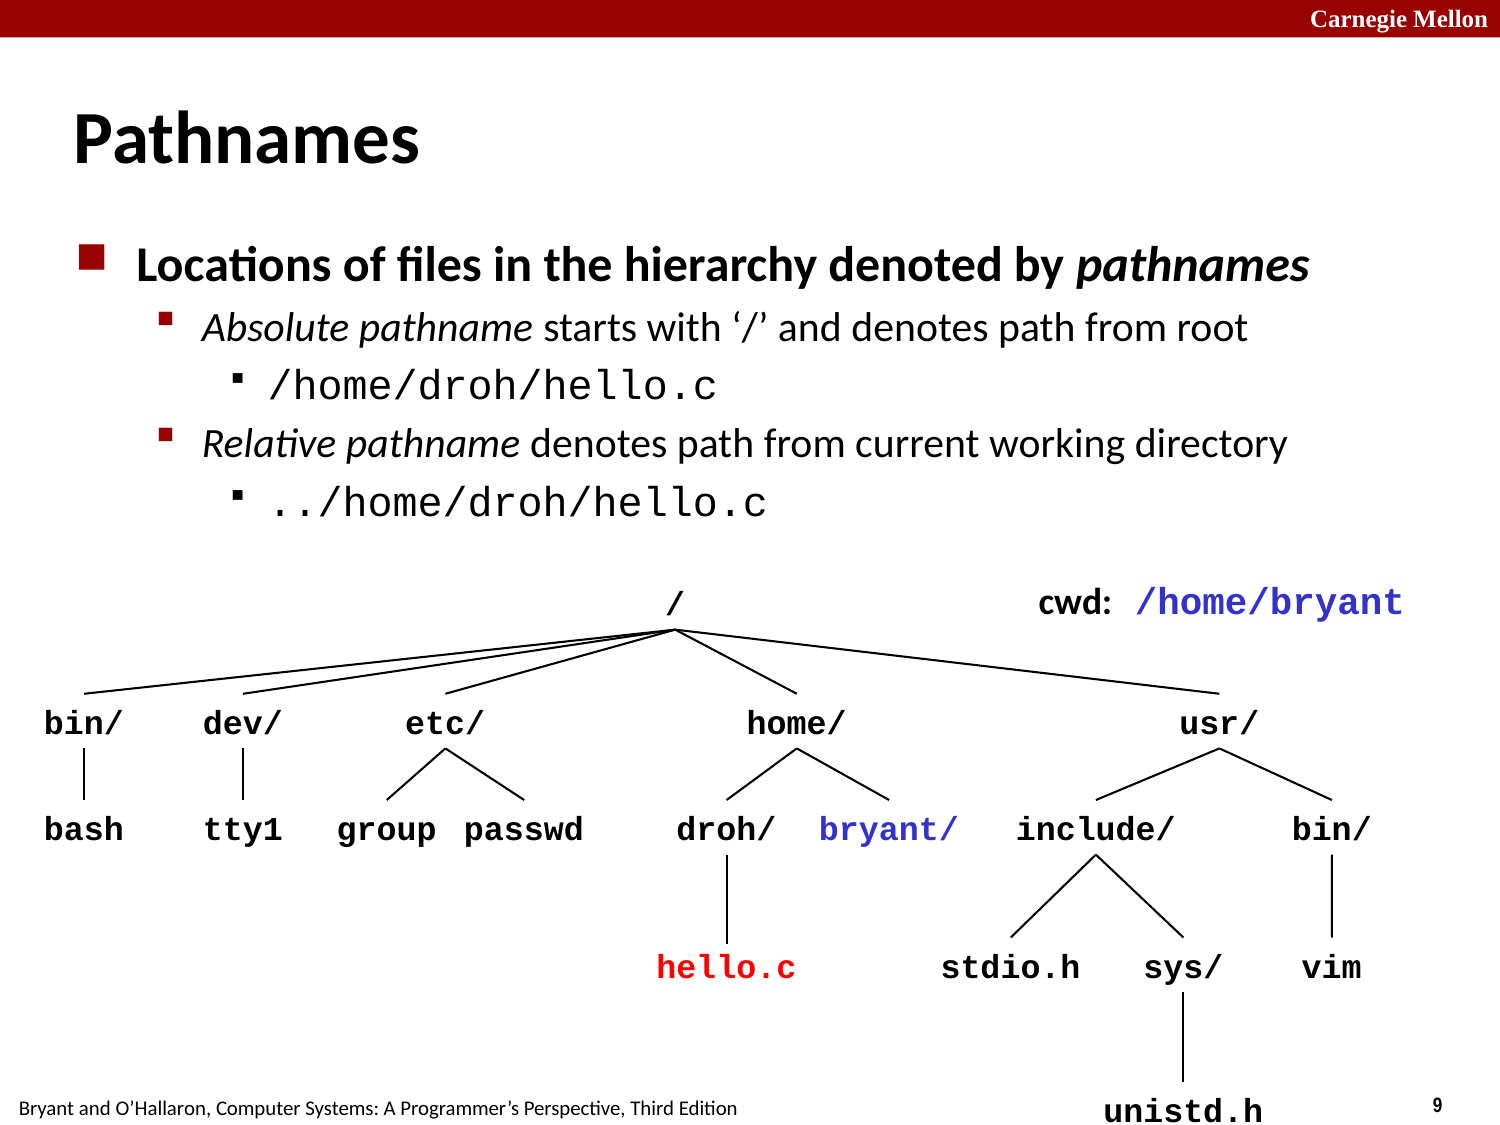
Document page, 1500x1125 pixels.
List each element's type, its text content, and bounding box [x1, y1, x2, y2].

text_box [83, 630, 240, 694]
text_box include/ [1001, 799, 1191, 855]
text_box etc/ [390, 702, 501, 747]
text_box passwd [449, 799, 599, 855]
text_box bin/ [1277, 799, 1387, 855]
text_box tty1 [188, 799, 298, 855]
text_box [445, 749, 525, 801]
text_box hello.c [641, 937, 812, 993]
list Locations of files in the hierarchy denoted by pathnames Absolute pathname starts with ‘/’ and denotes path from root /home/droh/hello.c Relative pathname denotes path from current working directory ../home/droh/hello.c [64, 223, 1463, 538]
text_box vim [1286, 937, 1377, 993]
text_box / [650, 574, 701, 627]
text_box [445, 630, 670, 694]
text_box bryant/ [804, 799, 974, 855]
text_box dev/ [188, 702, 298, 749]
text_box home/ [731, 702, 862, 747]
title Pathnames [58, 71, 1305, 197]
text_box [726, 749, 794, 801]
text_box usr/ [1164, 693, 1275, 747]
text_box droh/ [661, 799, 792, 855]
text_box stdio.h [925, 937, 1096, 993]
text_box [242, 630, 443, 694]
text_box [674, 630, 1220, 694]
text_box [1219, 749, 1333, 801]
text_box group [321, 799, 449, 855]
text_box unistd.h [1088, 1081, 1279, 1125]
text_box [1095, 855, 1184, 938]
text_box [796, 749, 890, 801]
text_box bash [29, 799, 139, 855]
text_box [1010, 855, 1093, 938]
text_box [1095, 749, 1217, 801]
text_box bin/ [29, 693, 139, 749]
text_box sys/ [1128, 937, 1239, 993]
text_box cwd: /home/bryant [1023, 569, 1420, 630]
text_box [386, 749, 443, 801]
